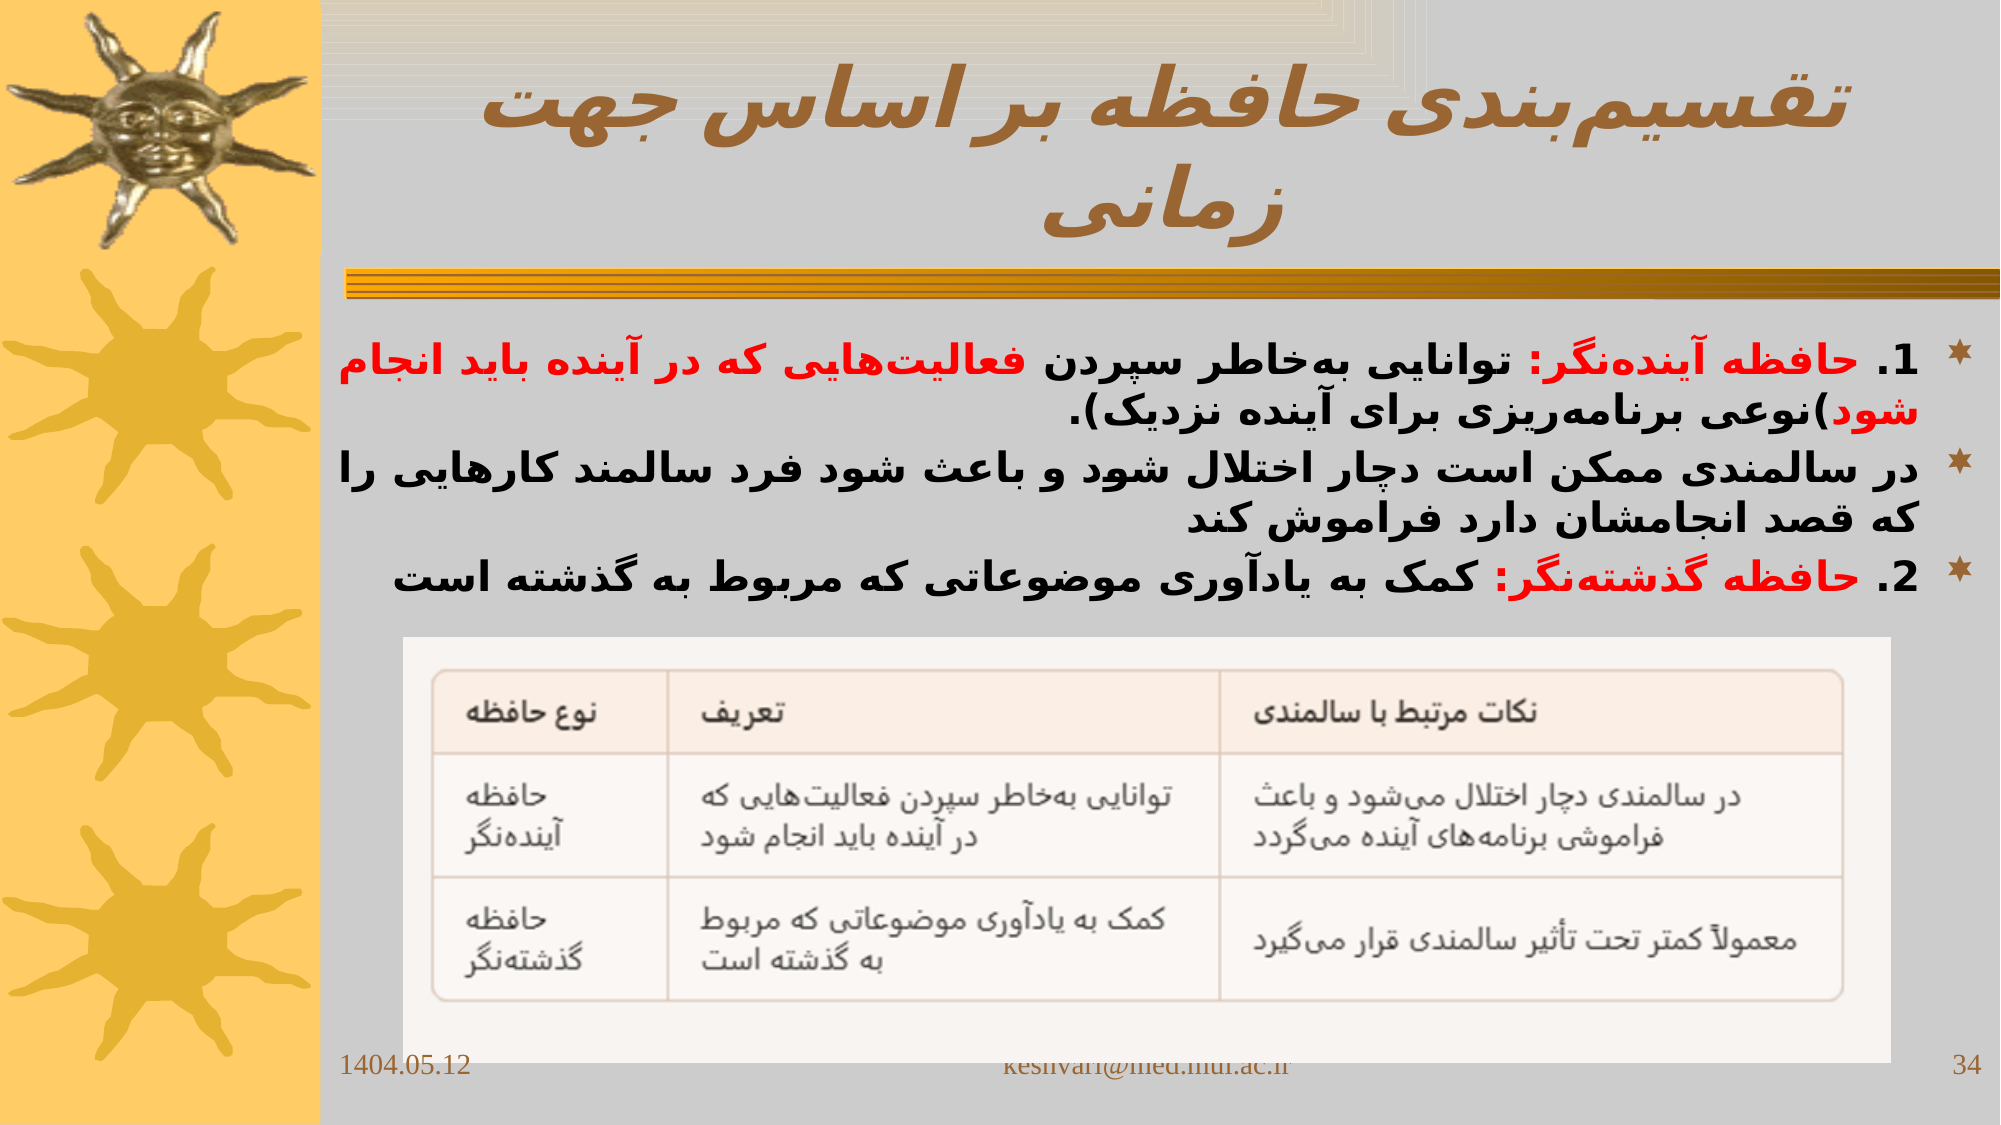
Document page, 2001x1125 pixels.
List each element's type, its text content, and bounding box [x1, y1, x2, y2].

picture [403, 636, 1891, 1063]
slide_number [323, 1025, 714, 1100]
list 1. حافظه آینده‌نگر: توانایی به‌خاطر سپردن فعالیت‌هایی که در آینده باید انجام شود)نوعی برنامه‌ریزی برای آینده نزدیک). در سالمندی ممکن است دچار اختلال شود و باعث شود فرد سالمند کارهایی را که قصد انجامشان دارد فراموش کند 2. حافظه گذشته‌نگر: کمک به یادآوری موضوعاتی که مربوط به گذشته است [323, 324, 1992, 1000]
footer keshvari@med.mui.ac.ir [830, 1071, 1464, 1100]
title تقسیم‌بندی حافظه بر اساس جهت زمانی [334, 50, 1989, 238]
picture [2, 8, 322, 254]
slide_number 34 [1580, 1025, 1998, 1100]
